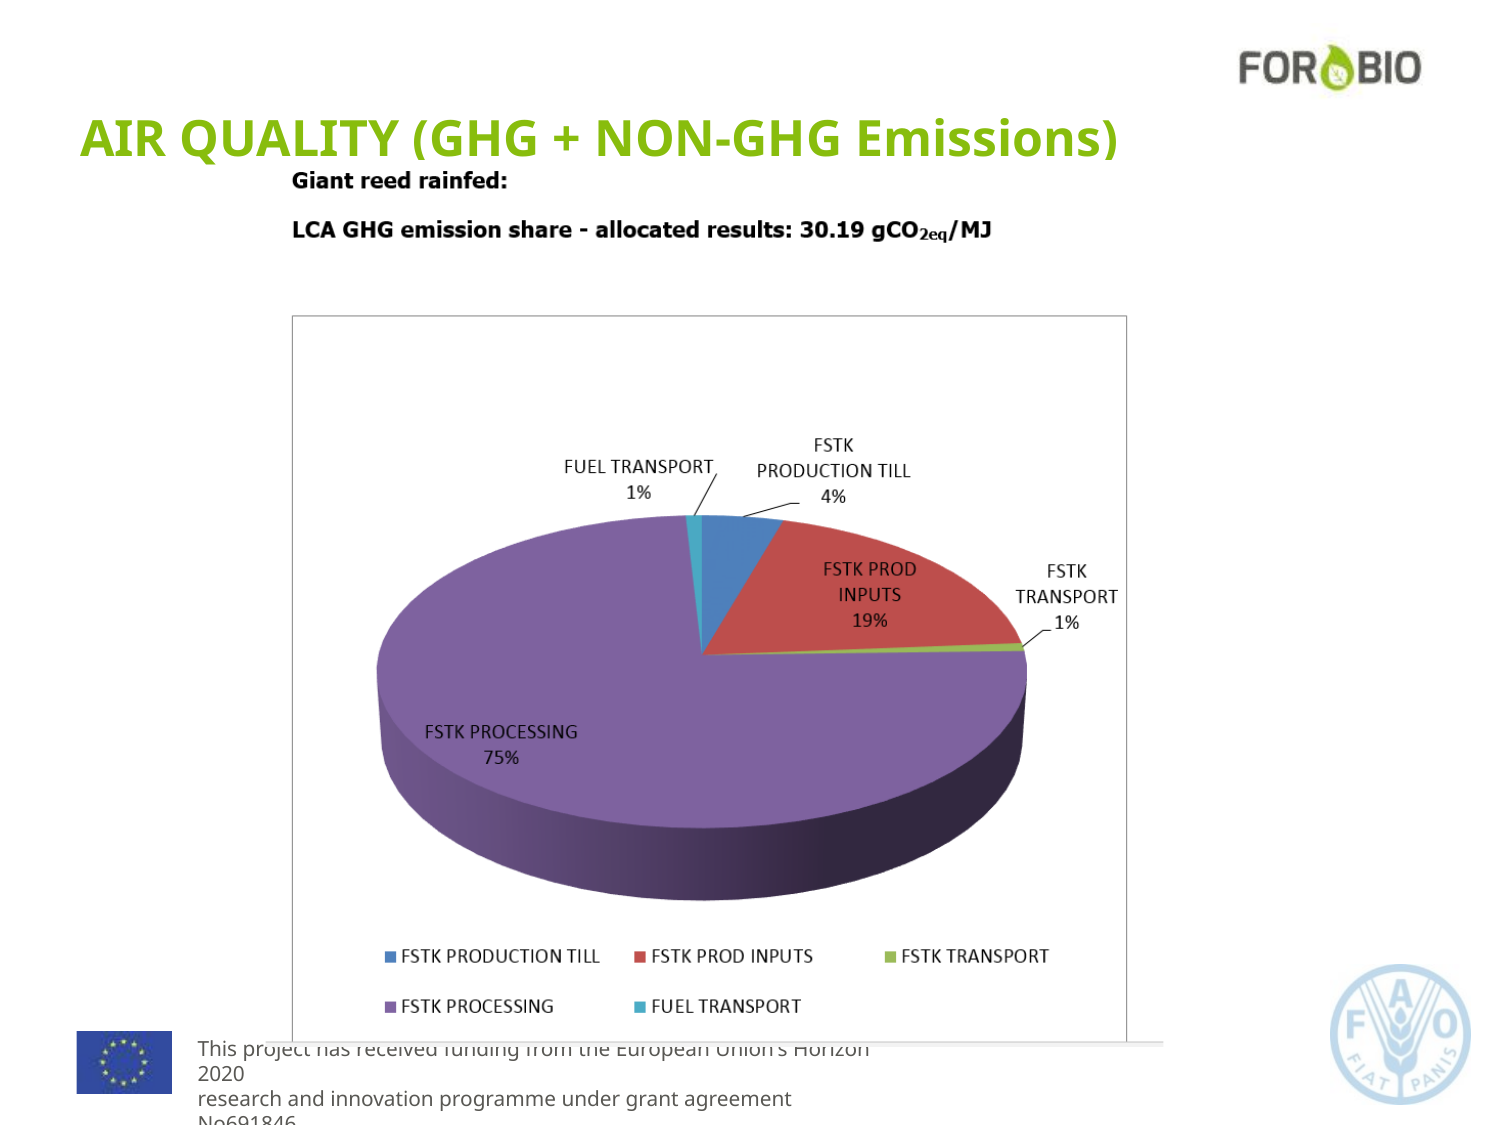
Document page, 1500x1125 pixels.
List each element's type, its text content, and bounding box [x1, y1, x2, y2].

picture [1330, 963, 1471, 1105]
picture [1187, 23, 1473, 114]
picture [76, 1031, 172, 1094]
picture [265, 160, 1164, 1047]
title AIR QUALITY (GHG + NON-GHG Emissions) [64, 42, 1235, 231]
